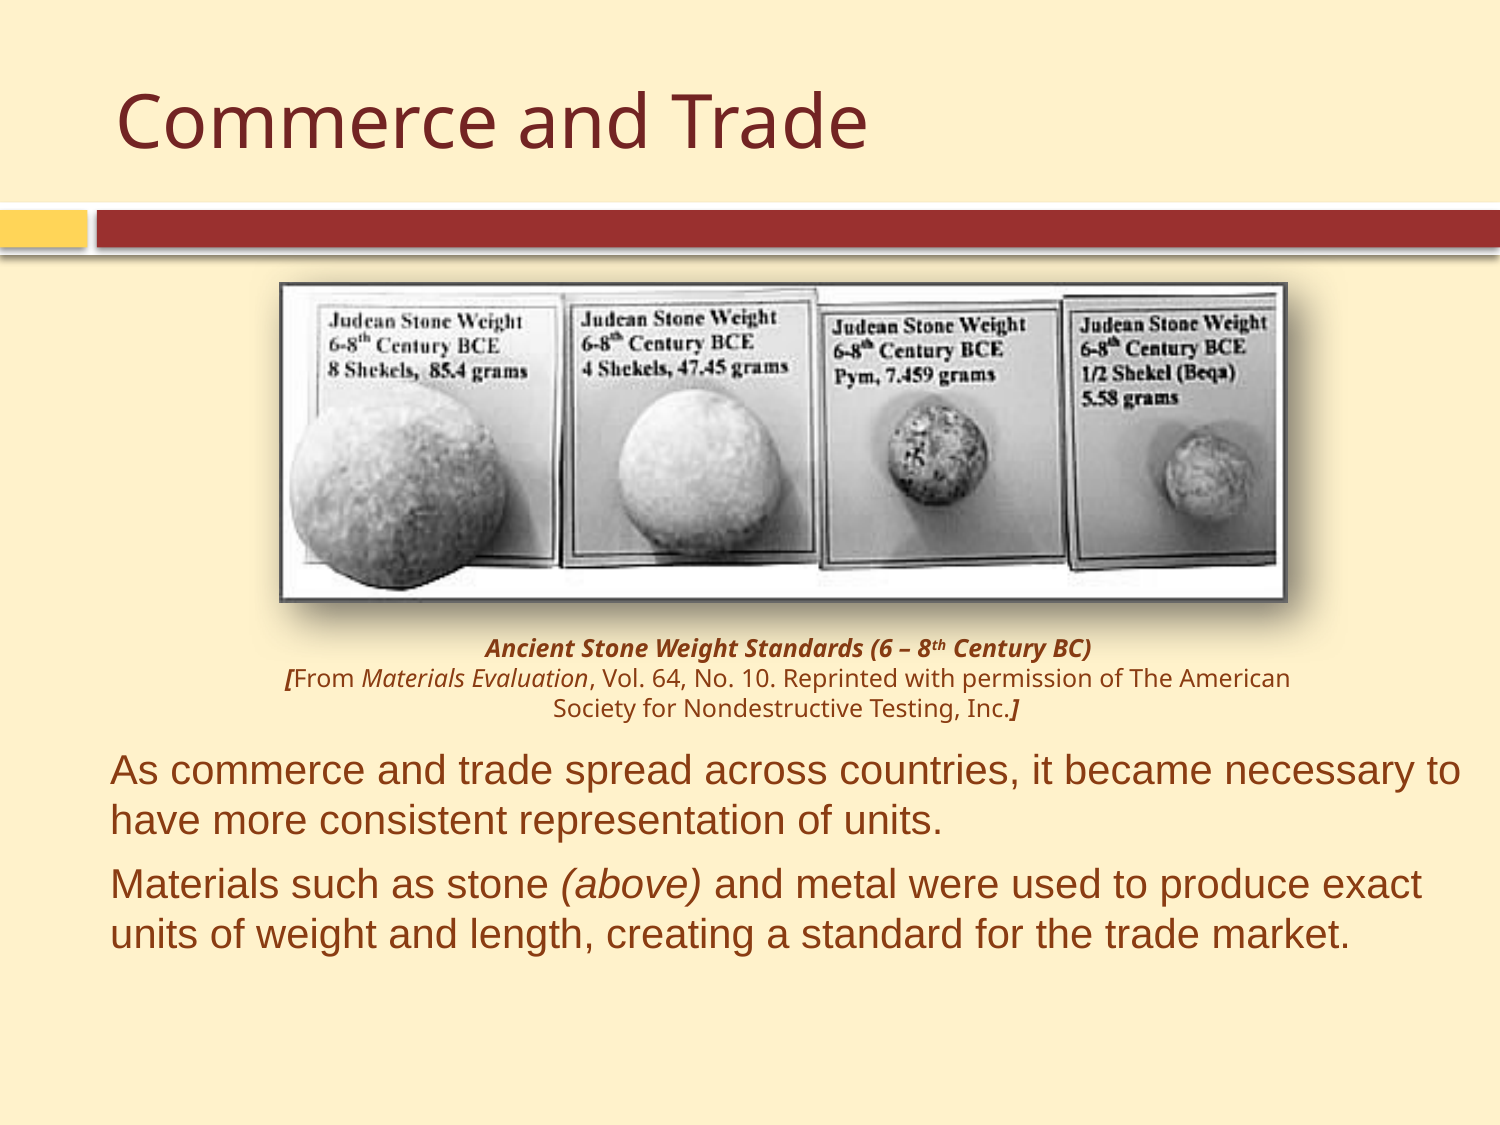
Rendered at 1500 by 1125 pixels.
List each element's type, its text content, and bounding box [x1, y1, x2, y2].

text_box Ancient Stone Weight Standards (6 – 8th Century BC) [From Materials Evaluation, Vol. 64, No. 10. Reprinted with permission of The American Society for Nondestructive Testing, Inc.] [227, 625, 1350, 731]
title Commerce and Trade [100, 37, 1438, 200]
list As commerce and trade spread across countries, it became necessary to have more consistent representation of units. Materials such as stone (above) and metal were used to produce exact units of weight and length, creating a standard for the trade market. [95, 735, 1500, 1108]
picture [278, 282, 1288, 604]
